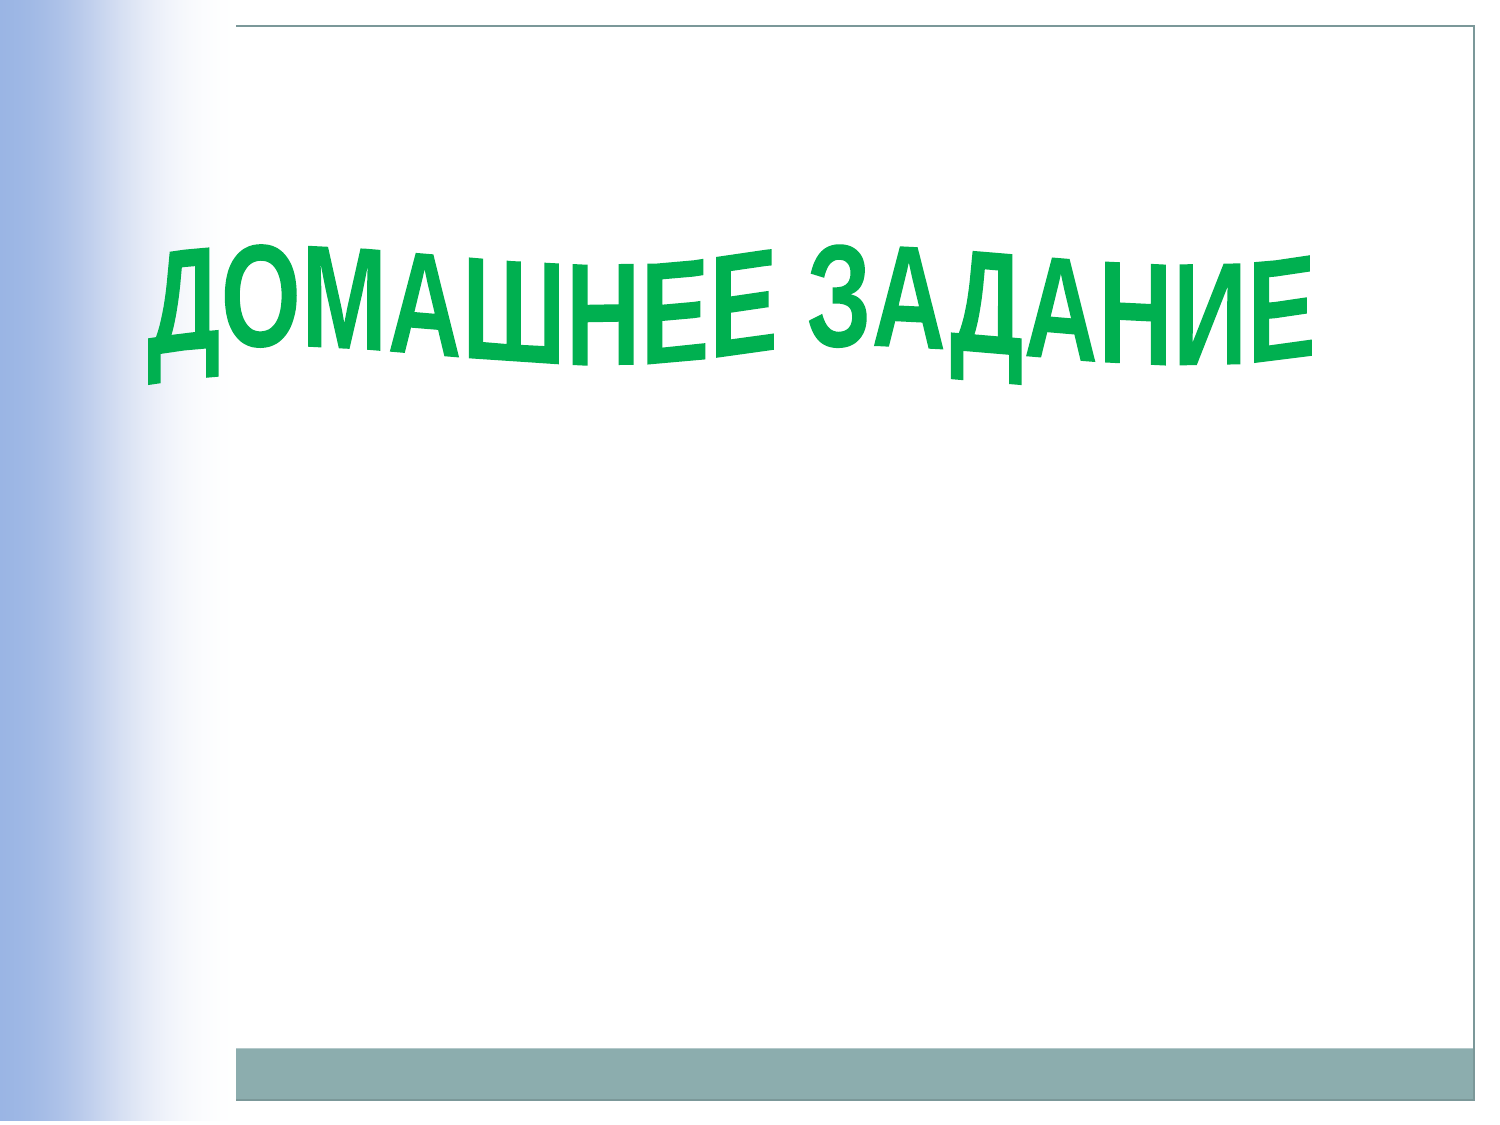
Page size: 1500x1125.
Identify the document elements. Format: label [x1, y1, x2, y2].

picture [0, 0, 237, 1122]
